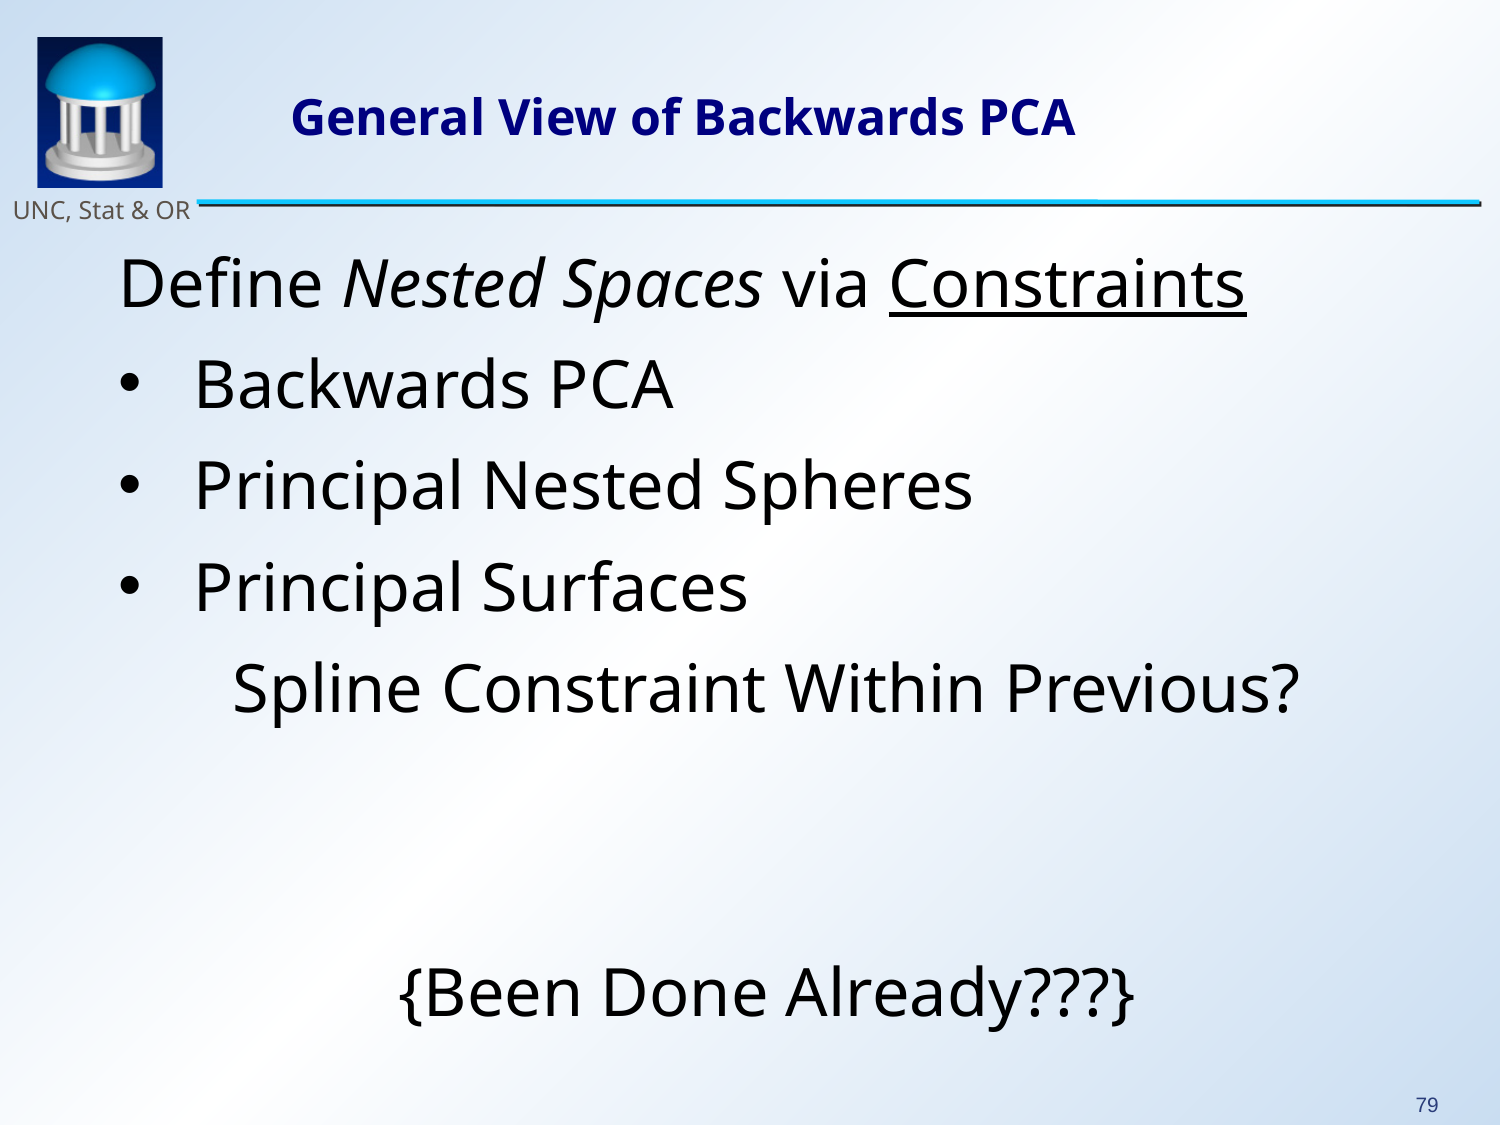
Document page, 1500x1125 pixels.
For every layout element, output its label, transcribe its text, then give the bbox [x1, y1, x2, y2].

title General View of Backwards PCA [274, 74, 1448, 156]
list Define Nested Spaces via Constraints Backwards PCA Principal Nested Spheres Principal Surfaces Spline Constraint Within Previous? {Been Done Already???} [103, 224, 1432, 1076]
